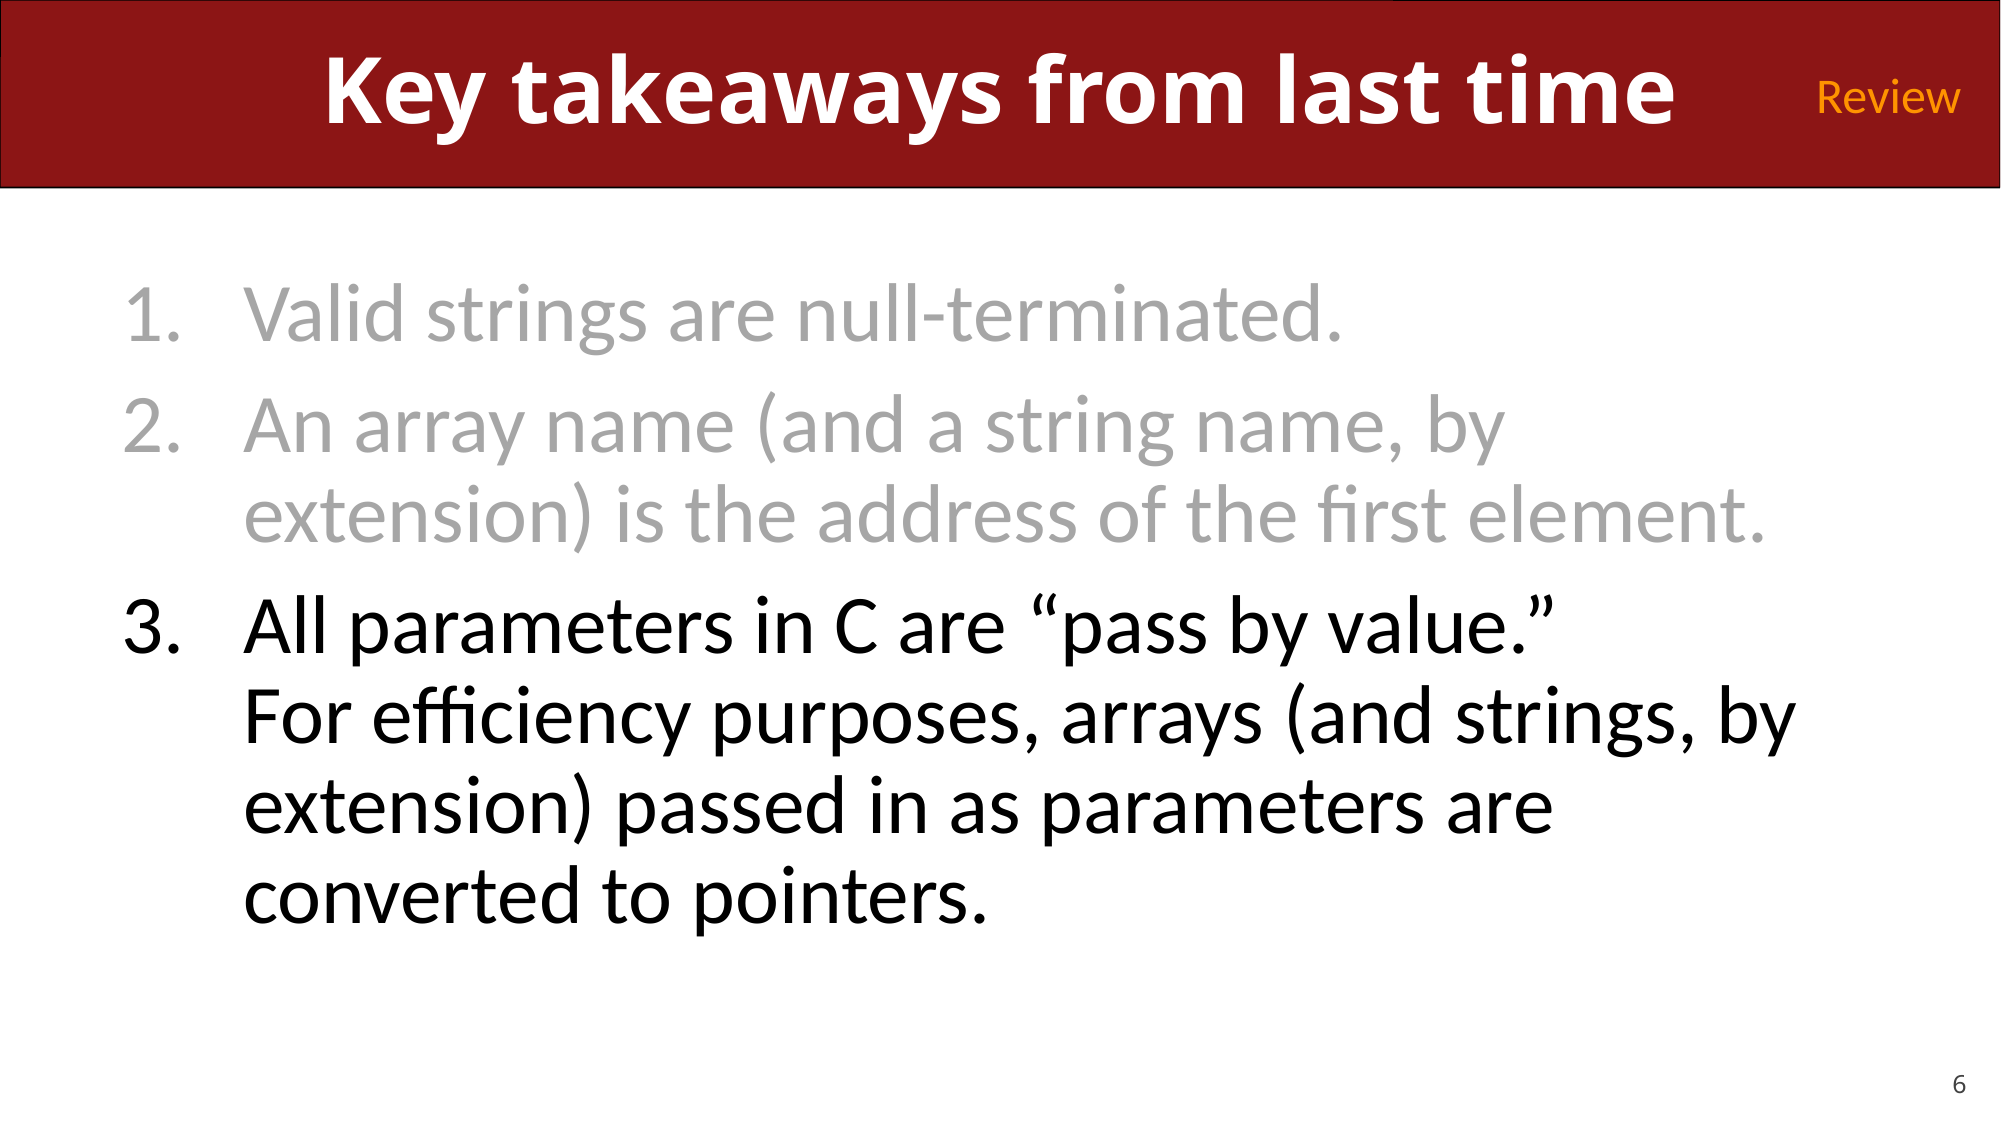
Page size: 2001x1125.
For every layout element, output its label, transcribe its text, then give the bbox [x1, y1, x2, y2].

text_box Review [1800, 56, 1977, 131]
title Key takeaways from last time [75, 0, 1925, 188]
list Valid strings are null-terminated. An array name (and a string name, by extension) is the address of the first element. All parameters in C are “pass by value.” For efficiency purposes, arrays (and strings, by extension) passed in as parameters are converted to pointers. [106, 262, 1894, 1050]
